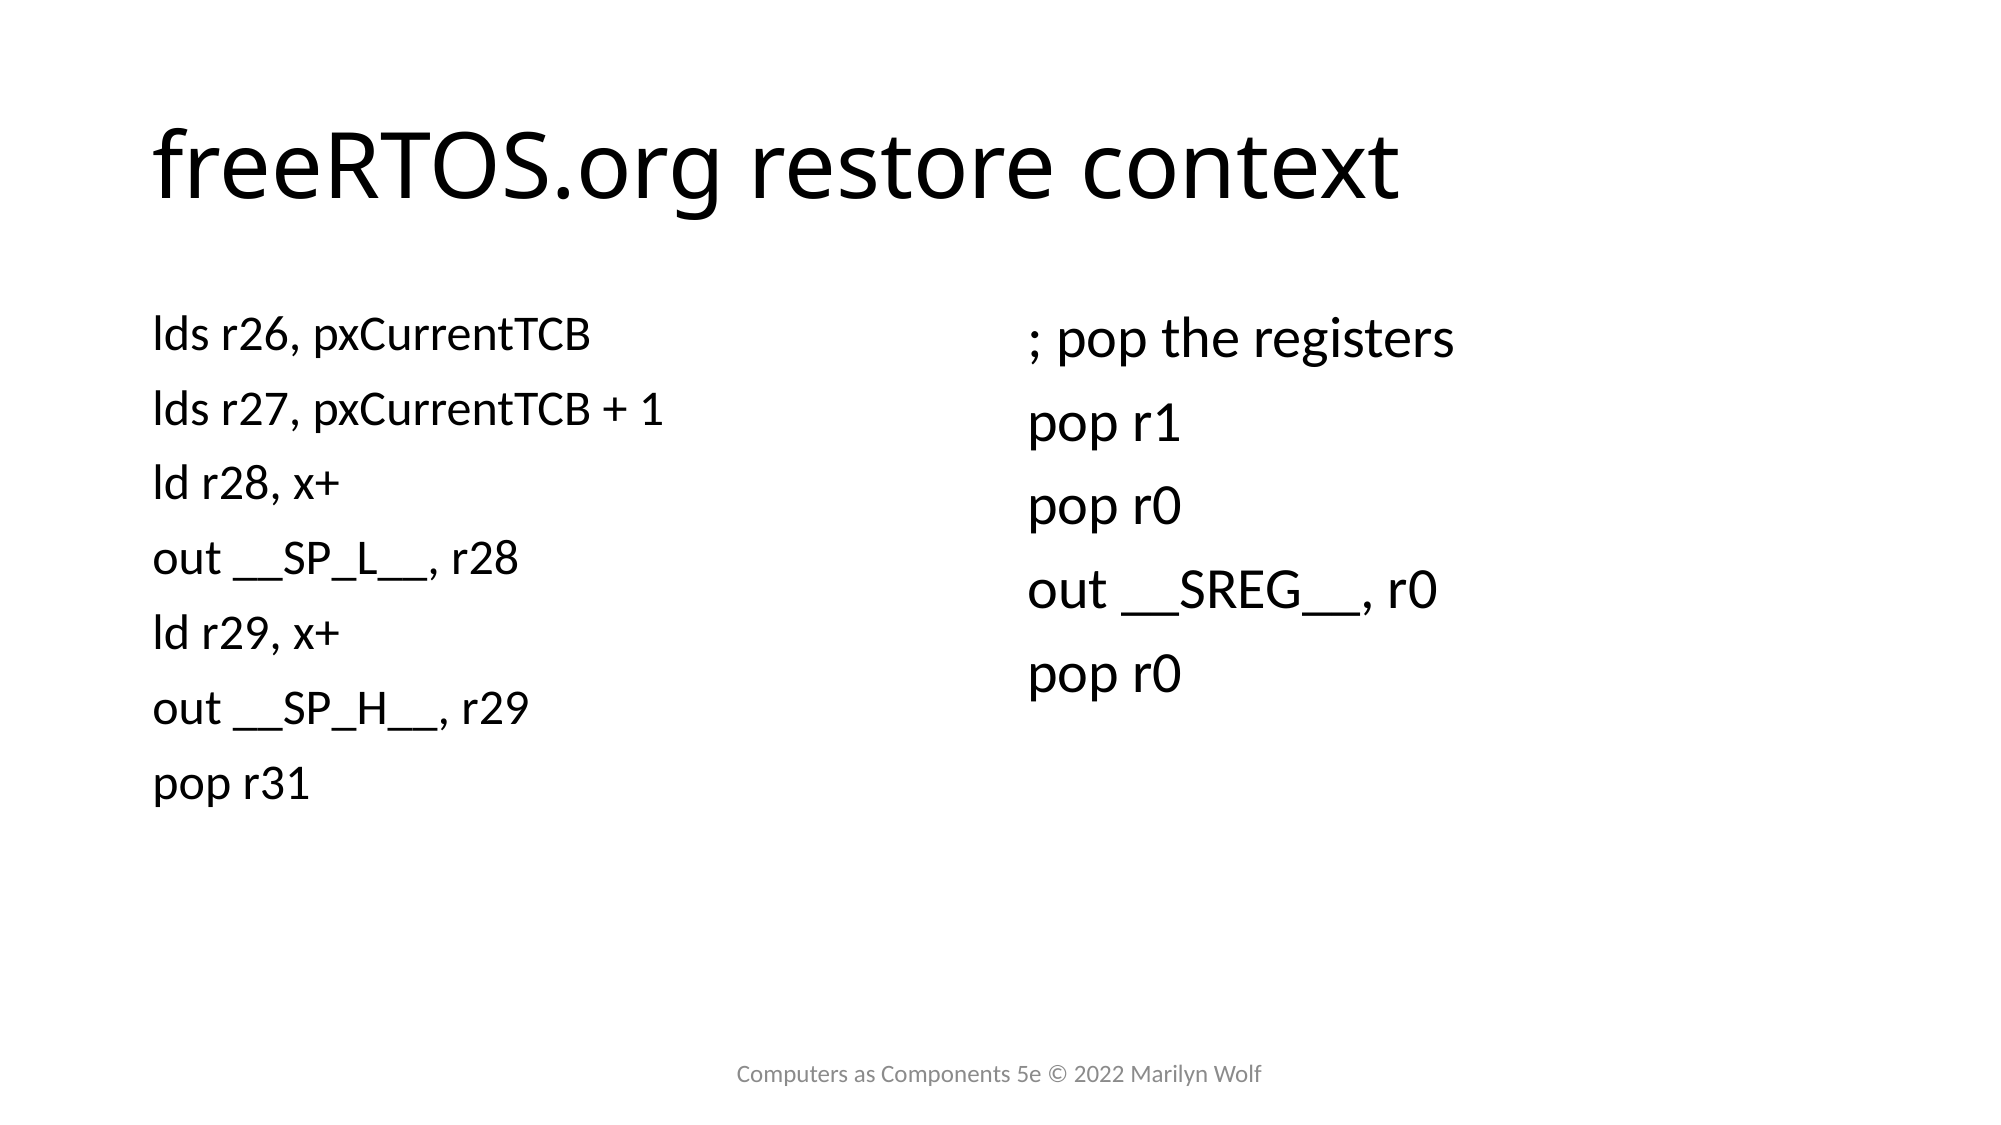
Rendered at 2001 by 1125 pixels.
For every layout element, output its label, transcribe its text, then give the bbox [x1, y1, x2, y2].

list ; pop the registers pop r1 pop r0 out __SREG__, r0 pop r0 [1012, 299, 1863, 1014]
footer Computers as Components 5e © 2022 Marilyn Wolf [662, 1042, 1338, 1103]
title freeRTOS.org restore context [137, 59, 1863, 278]
list lds r26, pxCurrentTCB lds r27, pxCurrentTCB + 1 ld r28, x+ out __SP_L__, r28 ld r29, x+ out __SP_H__, r29 pop r31 [137, 299, 988, 1014]
